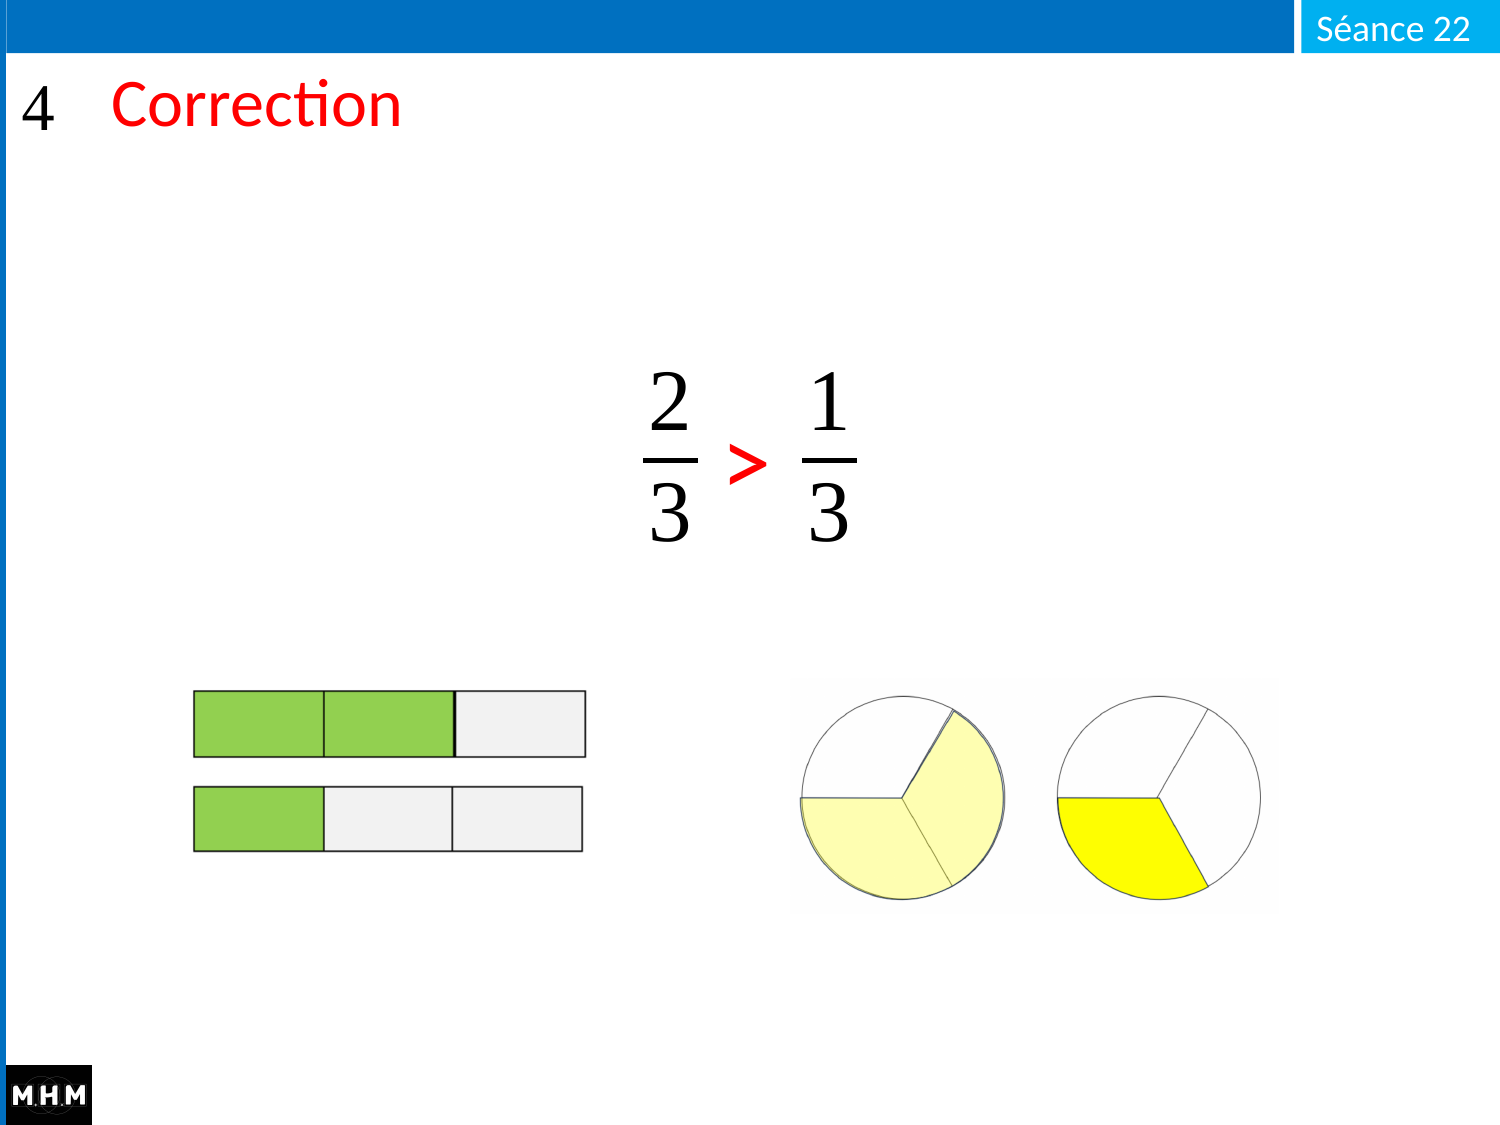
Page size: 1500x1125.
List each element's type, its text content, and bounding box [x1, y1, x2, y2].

text_box > [706, 389, 794, 525]
picture [790, 678, 1279, 914]
picture [6, 1065, 92, 1125]
picture [181, 678, 638, 857]
title Correction [96, 60, 1391, 150]
